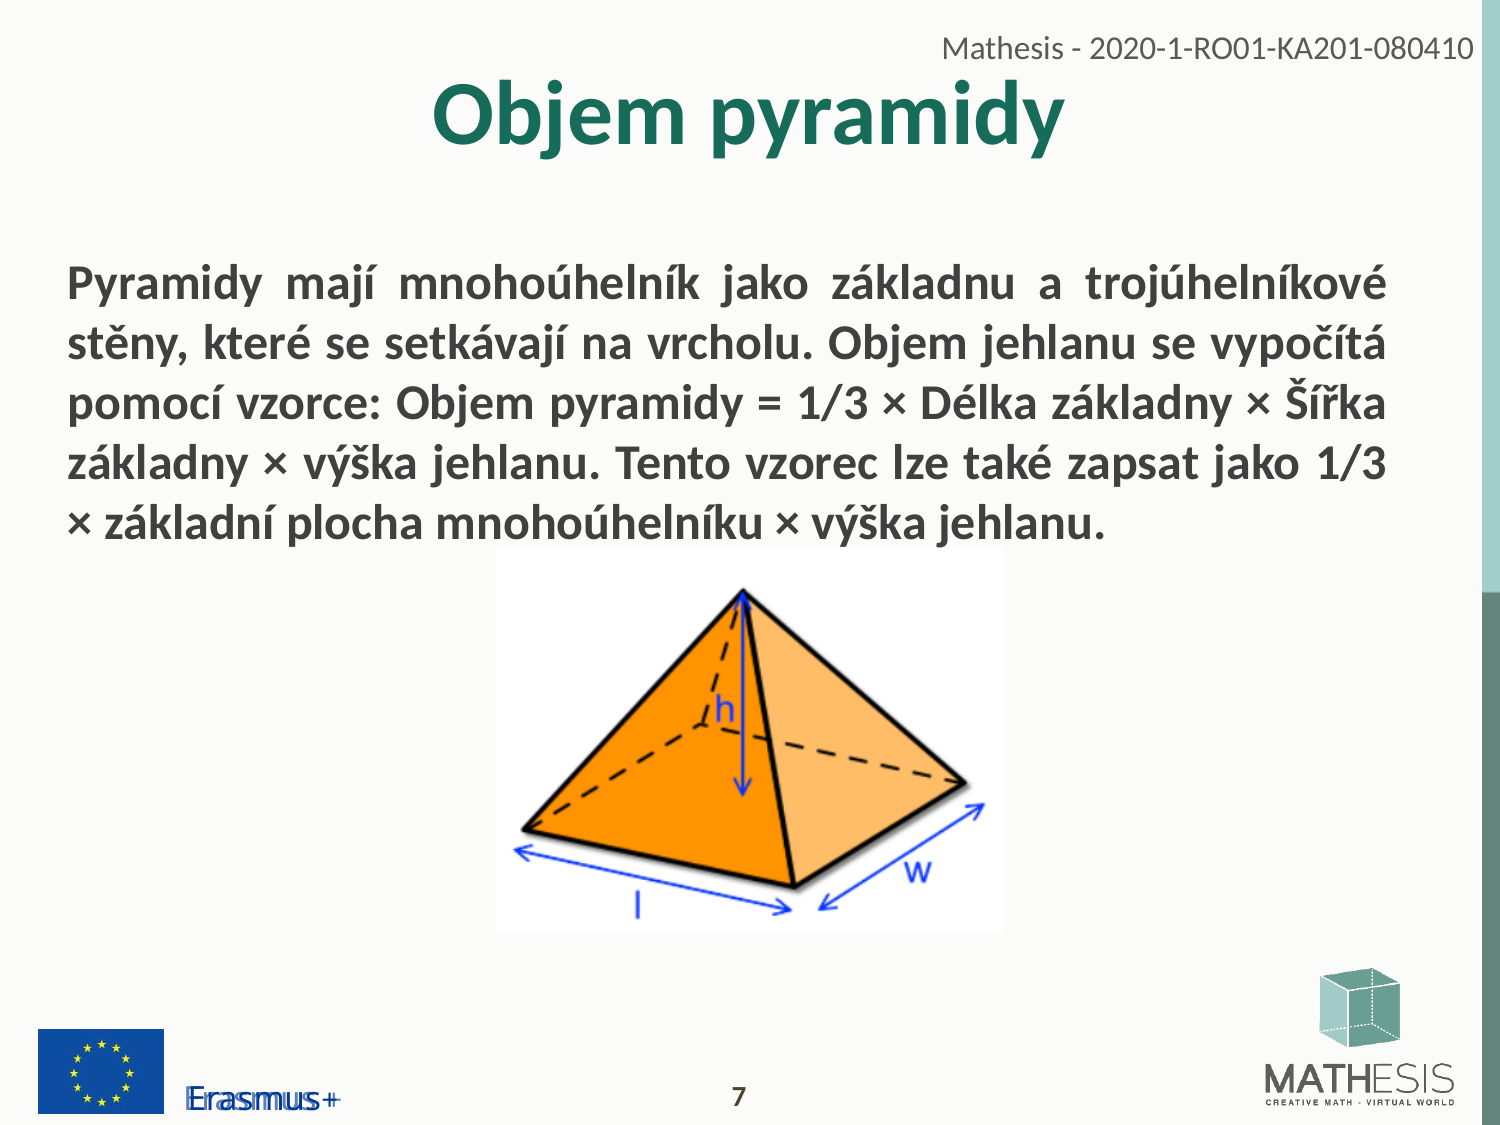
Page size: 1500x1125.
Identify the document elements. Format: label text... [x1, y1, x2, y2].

title Objem pyramidy [75, 45, 1425, 233]
picture [496, 548, 1004, 935]
list Pyramidy mají mnohoúhelník jako základnu a trojúhelníkové stěny, které se setkávají na vrcholu. Objem jehlanu se vypočítá pomocí vzorce: Objem pyramidy = 1/3 × Délka základny × Šířka základny × výška jehlanu. Tento vzorec lze také zapsat jako 1/3 × základní plocha mnohoúhelníku × výška jehlanu. [53, 172, 1404, 915]
picture [38, 1029, 164, 1114]
